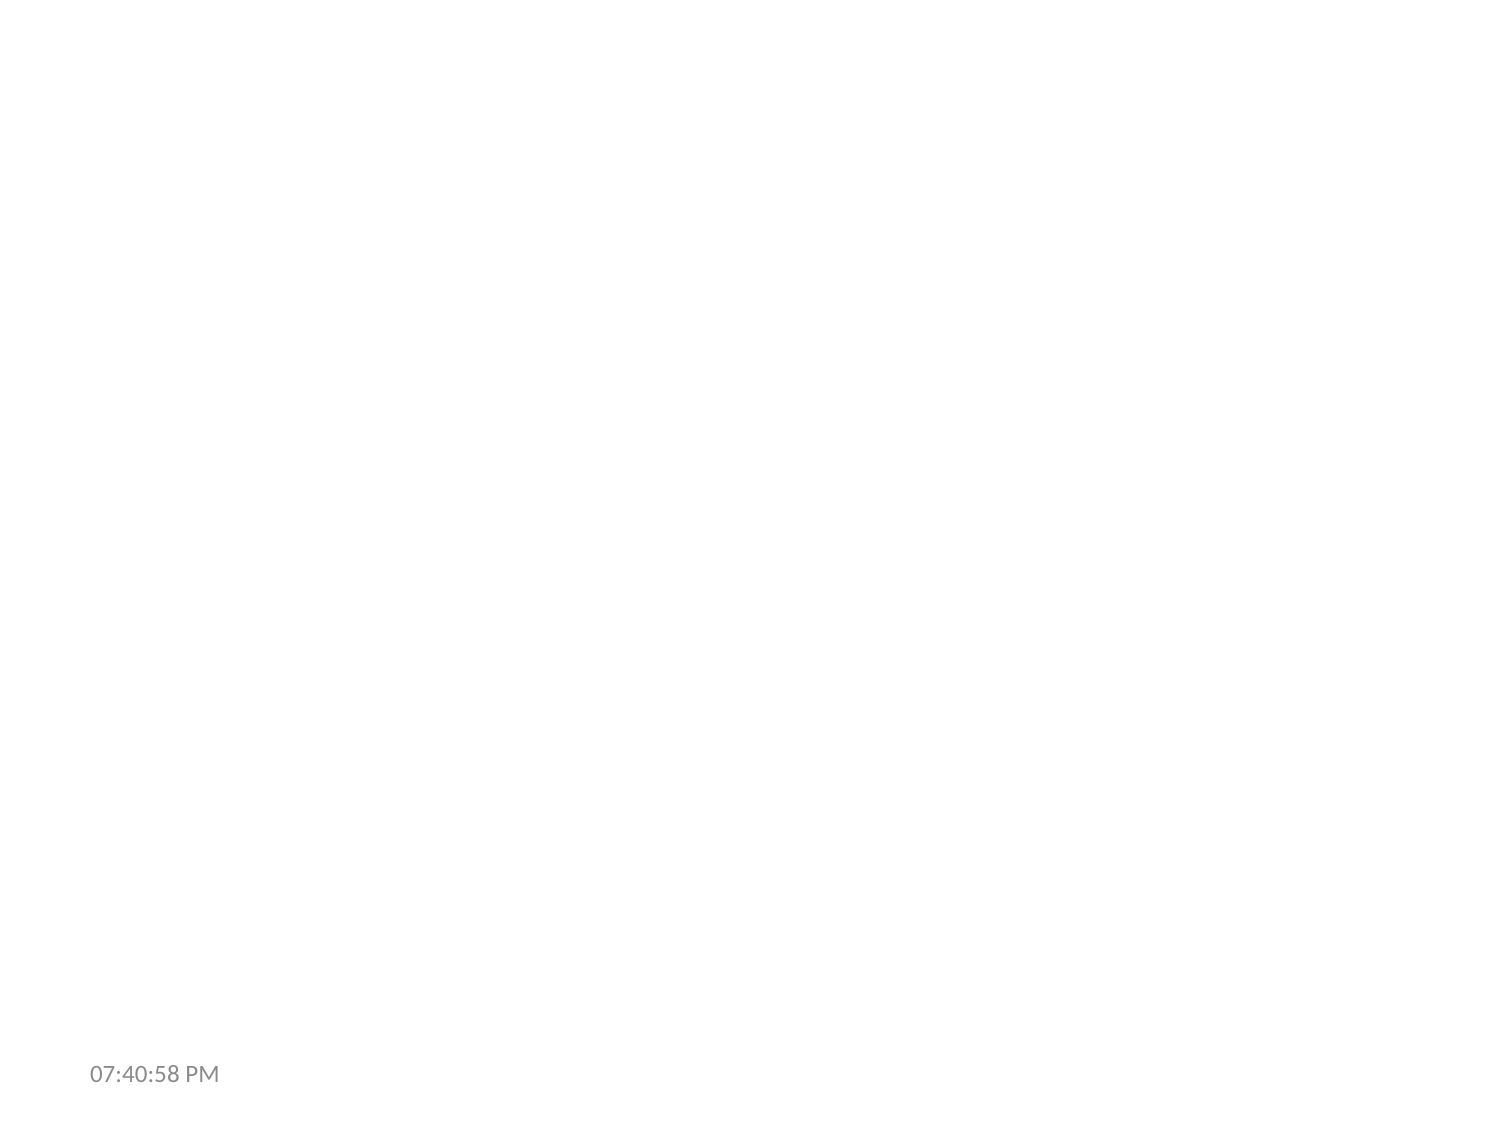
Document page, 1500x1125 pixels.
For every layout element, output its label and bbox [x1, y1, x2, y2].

slide_number [75, 1042, 425, 1103]
